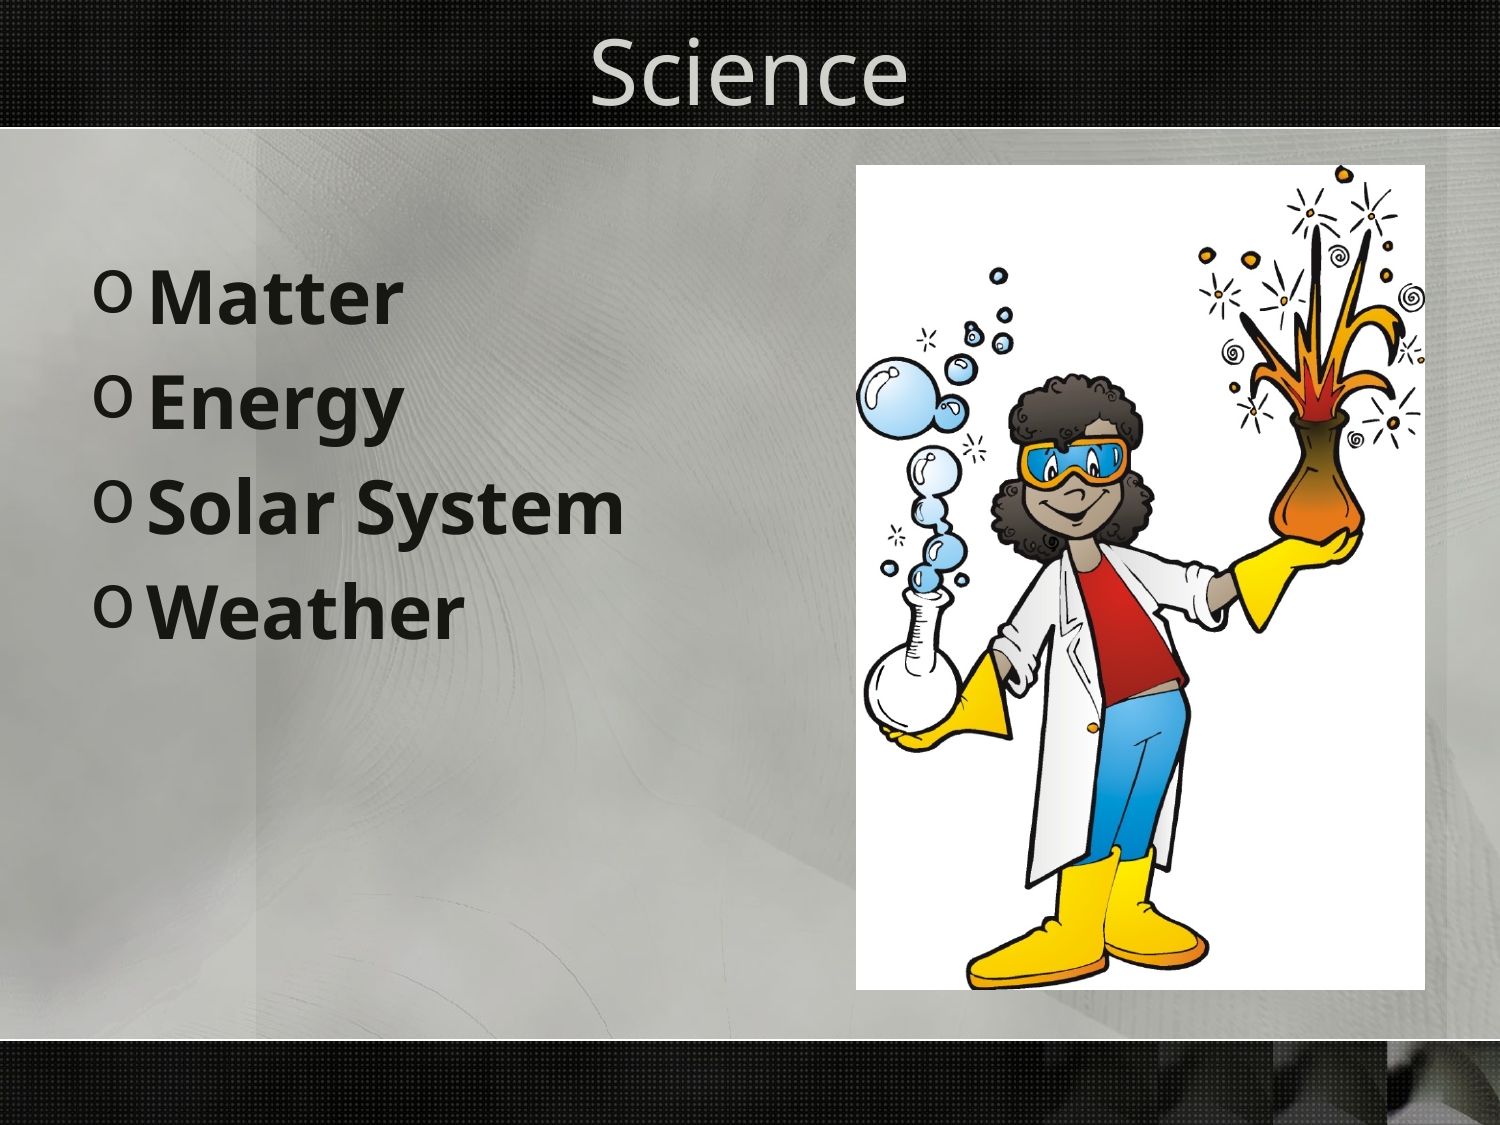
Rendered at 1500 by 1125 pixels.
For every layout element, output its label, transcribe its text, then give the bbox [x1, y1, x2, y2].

picture [0, 0, 1500, 1125]
title Science [74, 0, 1426, 138]
list Matter Energy Solar System Weather [74, 137, 644, 993]
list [855, 164, 1426, 990]
